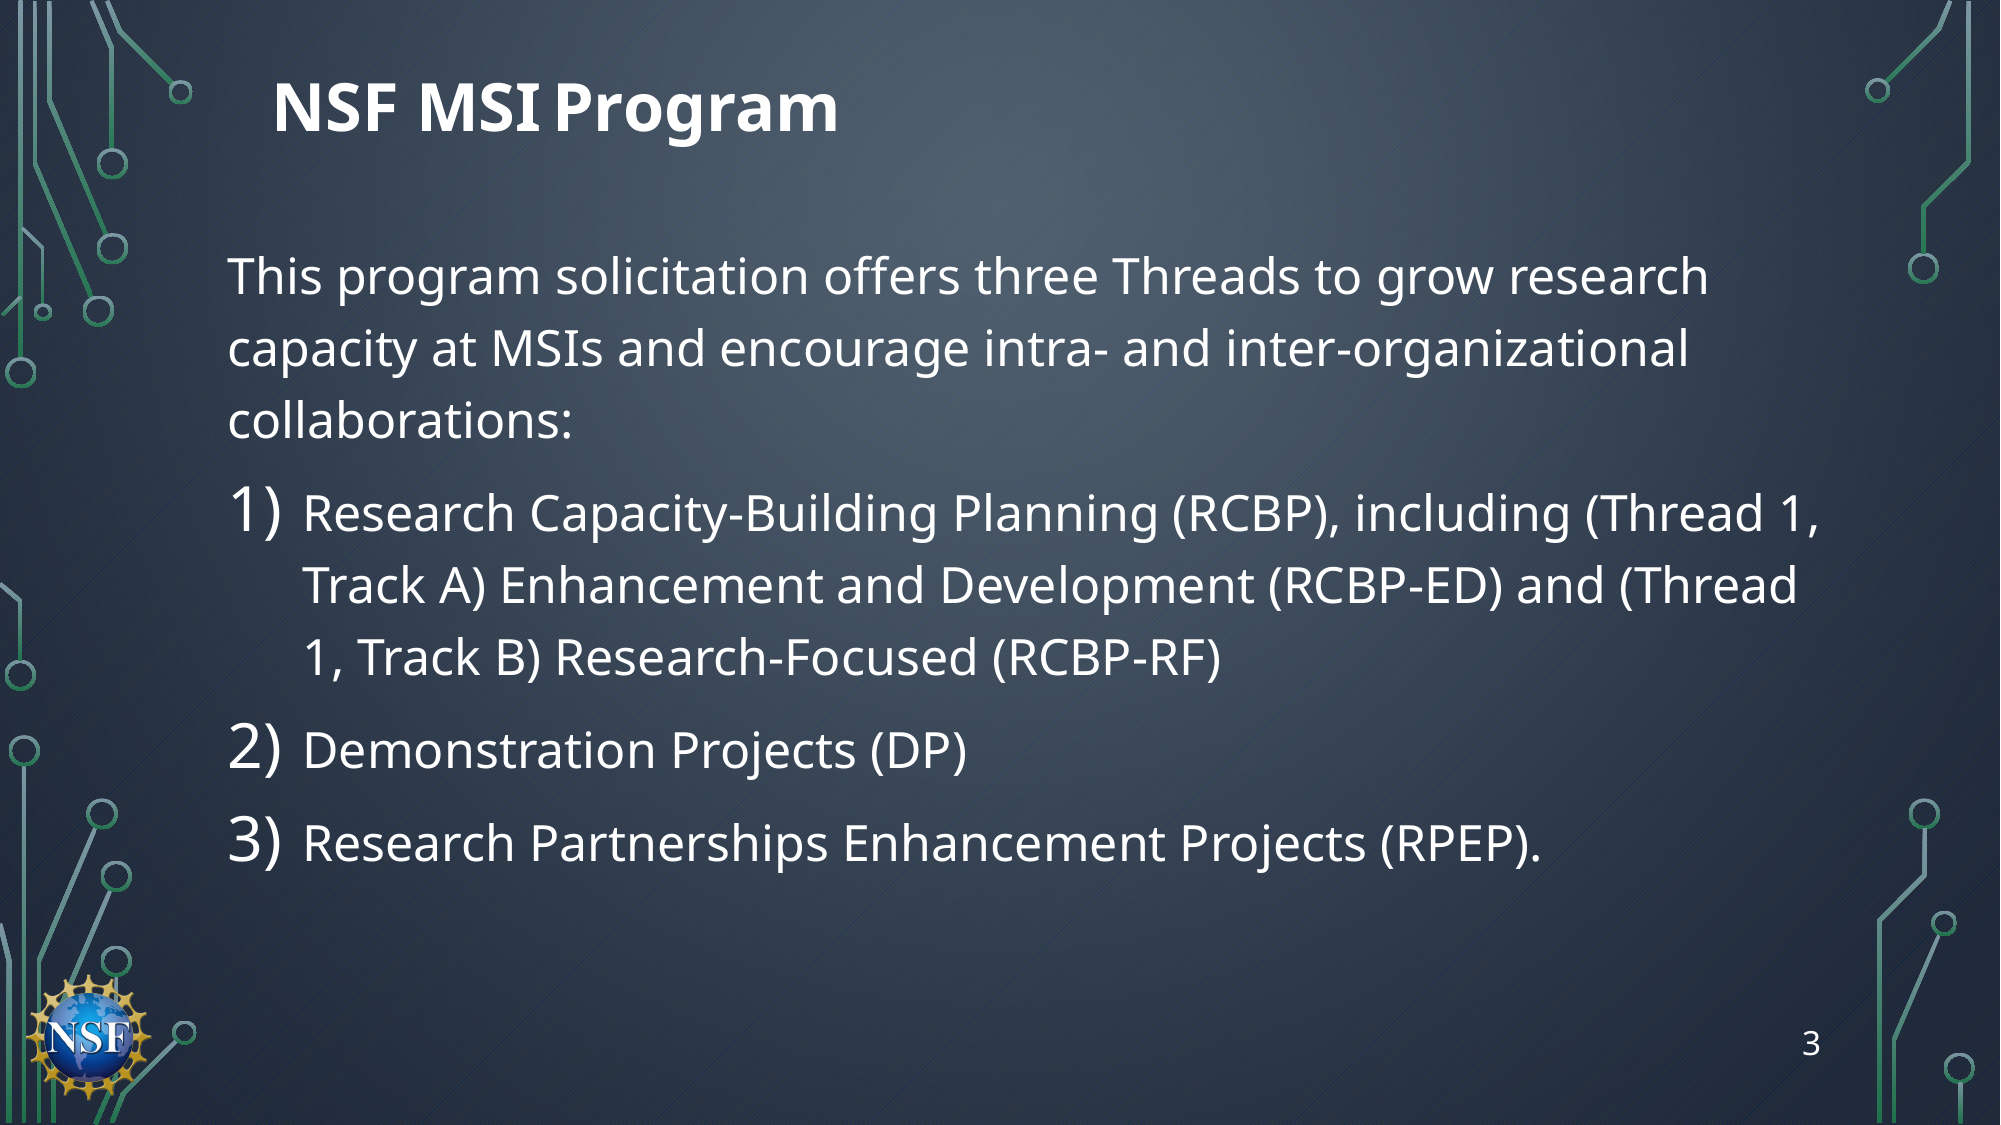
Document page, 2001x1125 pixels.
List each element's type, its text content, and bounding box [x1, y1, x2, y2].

picture [24, 972, 153, 1102]
title NSF MSI Program [256, 15, 1607, 204]
list This program solicitation offers three Threads to grow research capacity at MSIs and encourage intra- and inter-organizational collaborations: Research Capacity-Building Planning (RCBP), including (Thread 1, Track A) Enhancement and Development (RCBP-ED) and (Thread 1, Track B) Research-Focused (RCBP-RF) Demonstration Projects (DP) Research Partnerships Enhancement Projects (RPEP). [212, 224, 1858, 1088]
slide_number 3 [1709, 1014, 1837, 1075]
